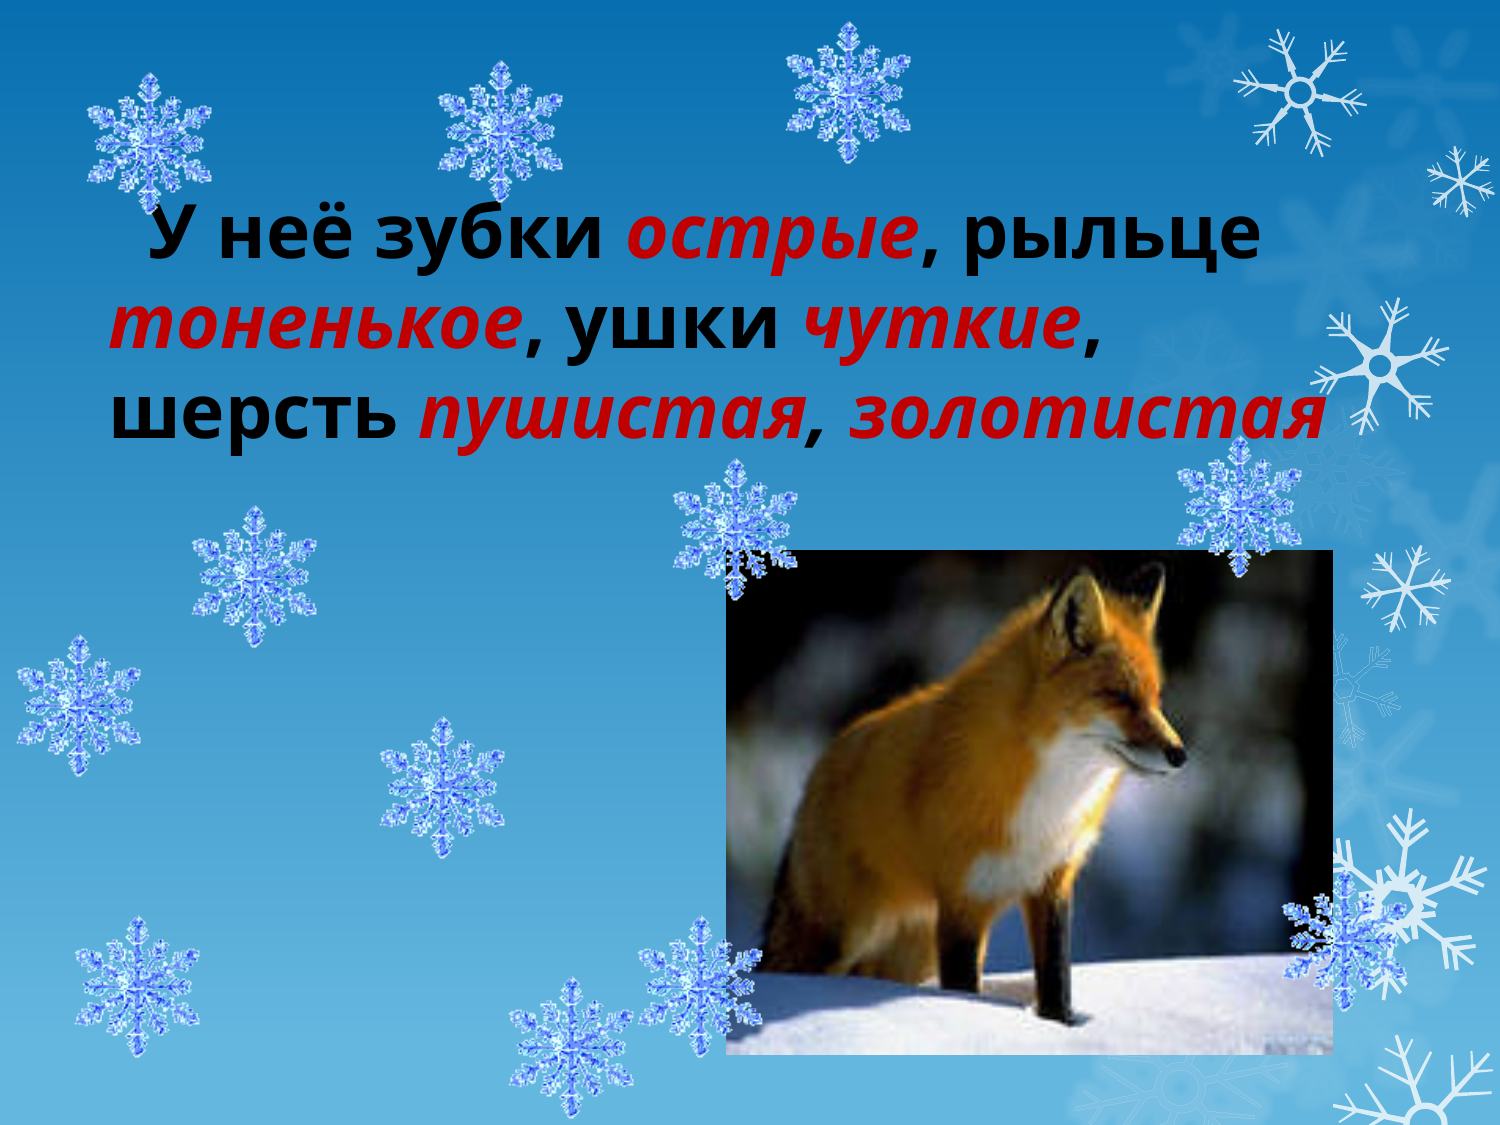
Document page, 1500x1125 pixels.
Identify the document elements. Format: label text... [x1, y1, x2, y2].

picture [362, 714, 514, 866]
picture [421, 57, 573, 209]
text_box У неё зубки острые, рыльце тоненькое, ушки чуткие, шерсть пушистая, золотистая [93, 175, 1430, 461]
picture [175, 503, 327, 655]
picture [491, 432, 1417, 1125]
picture [0, 632, 151, 784]
picture [69, 69, 221, 221]
picture [768, 18, 920, 170]
picture [57, 913, 209, 1065]
